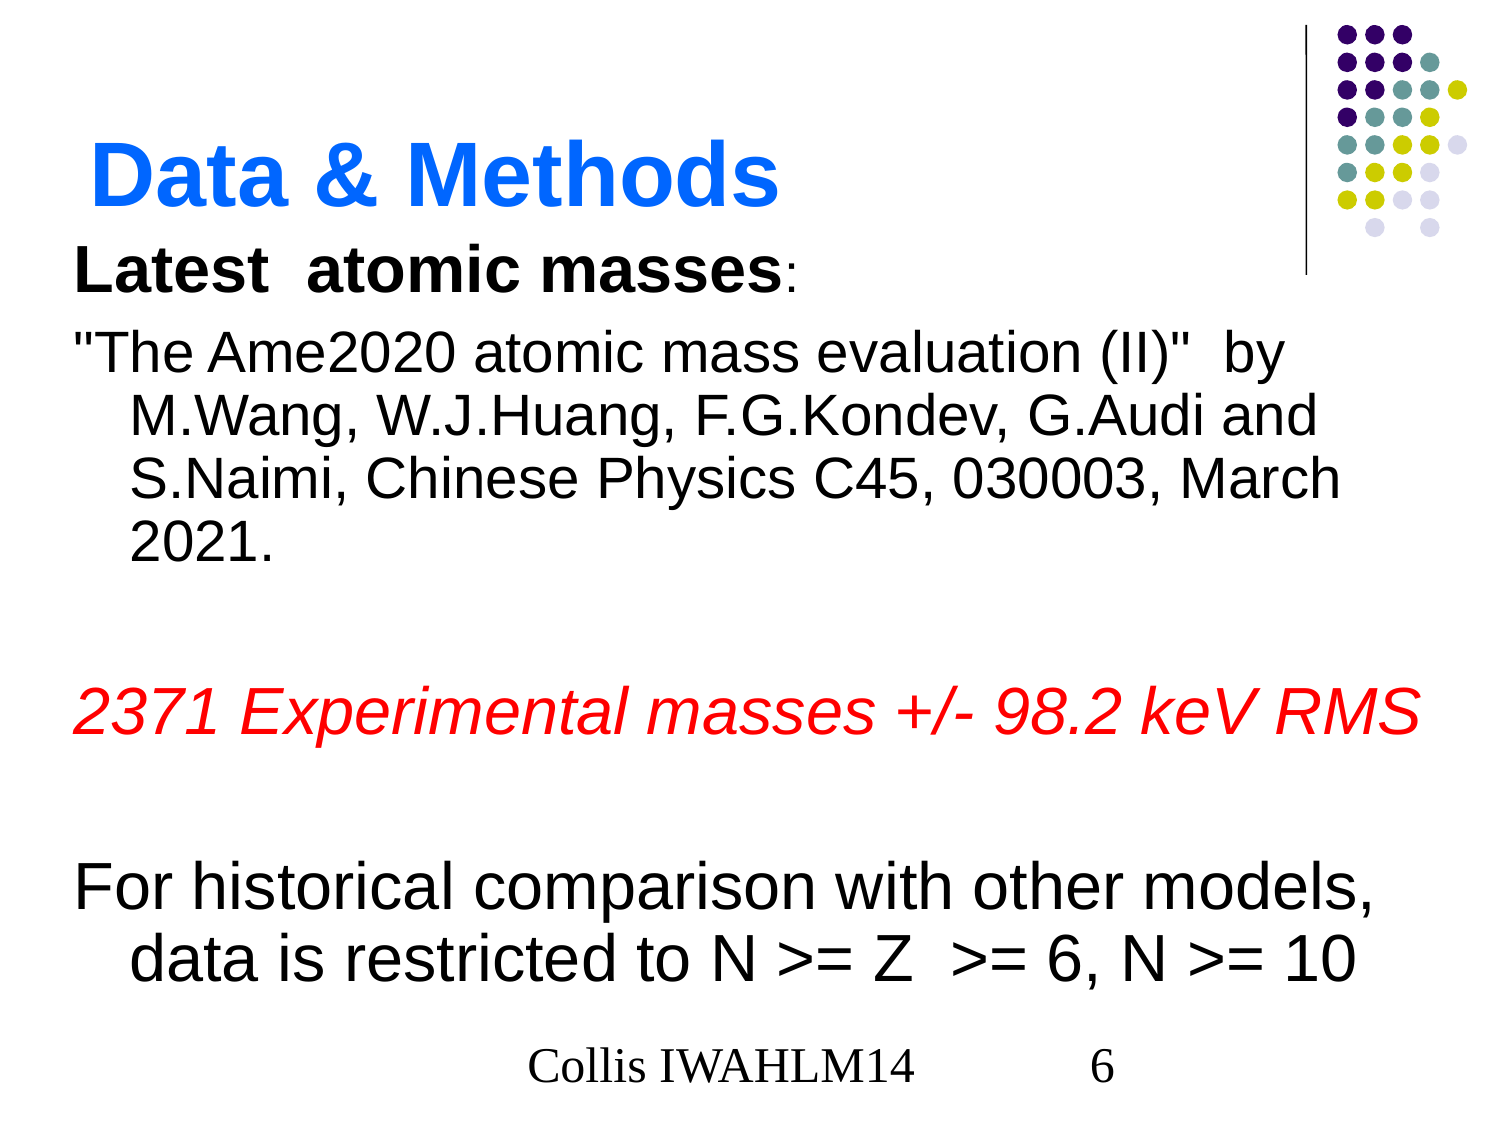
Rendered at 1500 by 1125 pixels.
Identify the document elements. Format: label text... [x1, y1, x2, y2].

slide_number 6 [1074, 1025, 1425, 1101]
list Latest atomic masses: "The Ame2020 atomic mass evaluation (II)" by M.Wang, W.J.Huang, F.G.Kondev, G.Audi and S.Naimi, Chinese Physics C45, 030003, March 2021. 2371 Experimental masses +/- 98.2 keV RMS For historical comparison with other models, data is restricted to N >= Z >= 6, N >= 10 [58, 227, 1482, 976]
title Data & Methods [75, 20, 1313, 227]
footer Collis IWAHLM14 [512, 1025, 988, 1101]
